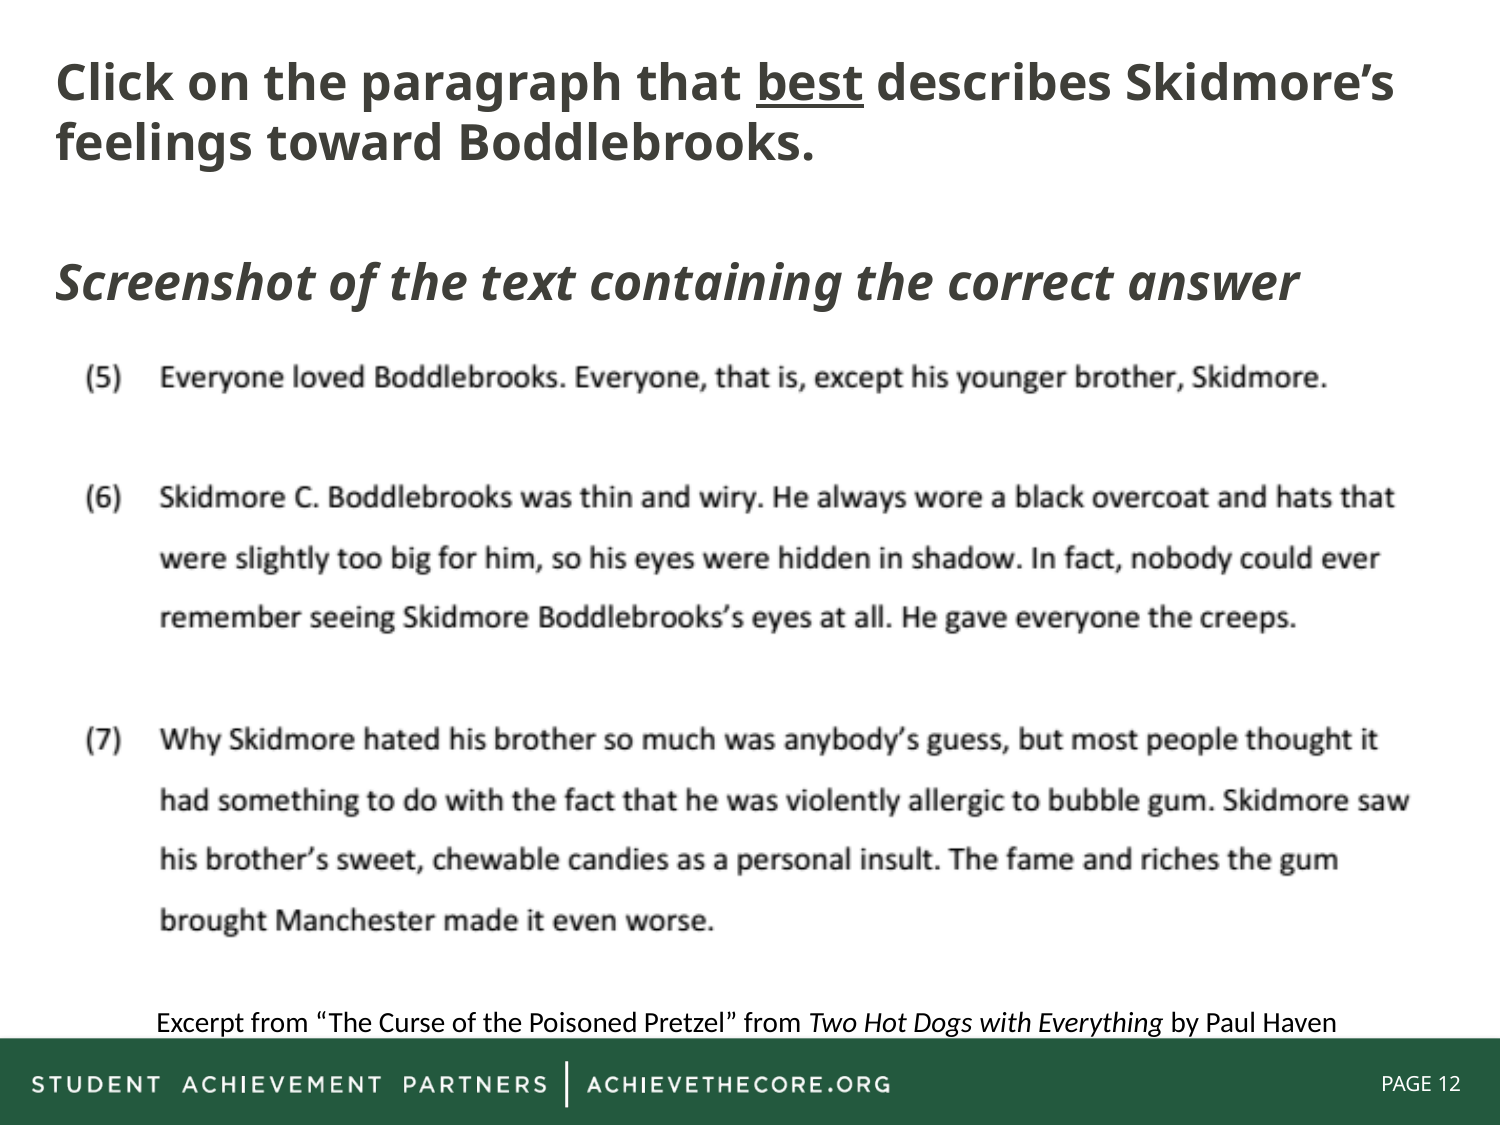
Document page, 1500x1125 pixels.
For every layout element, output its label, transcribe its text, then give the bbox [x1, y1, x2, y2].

text_box Excerpt from “The Curse of the Poisoned Pretzel” from Two Hot Dogs with Everything by Paul Haven [0, 995, 1500, 1046]
picture [50, 312, 1483, 970]
list Click on the paragraph that best describes Skidmore’s feelings toward Boddlebrooks. Screenshot of the text containing the correct answer [40, 42, 1469, 732]
